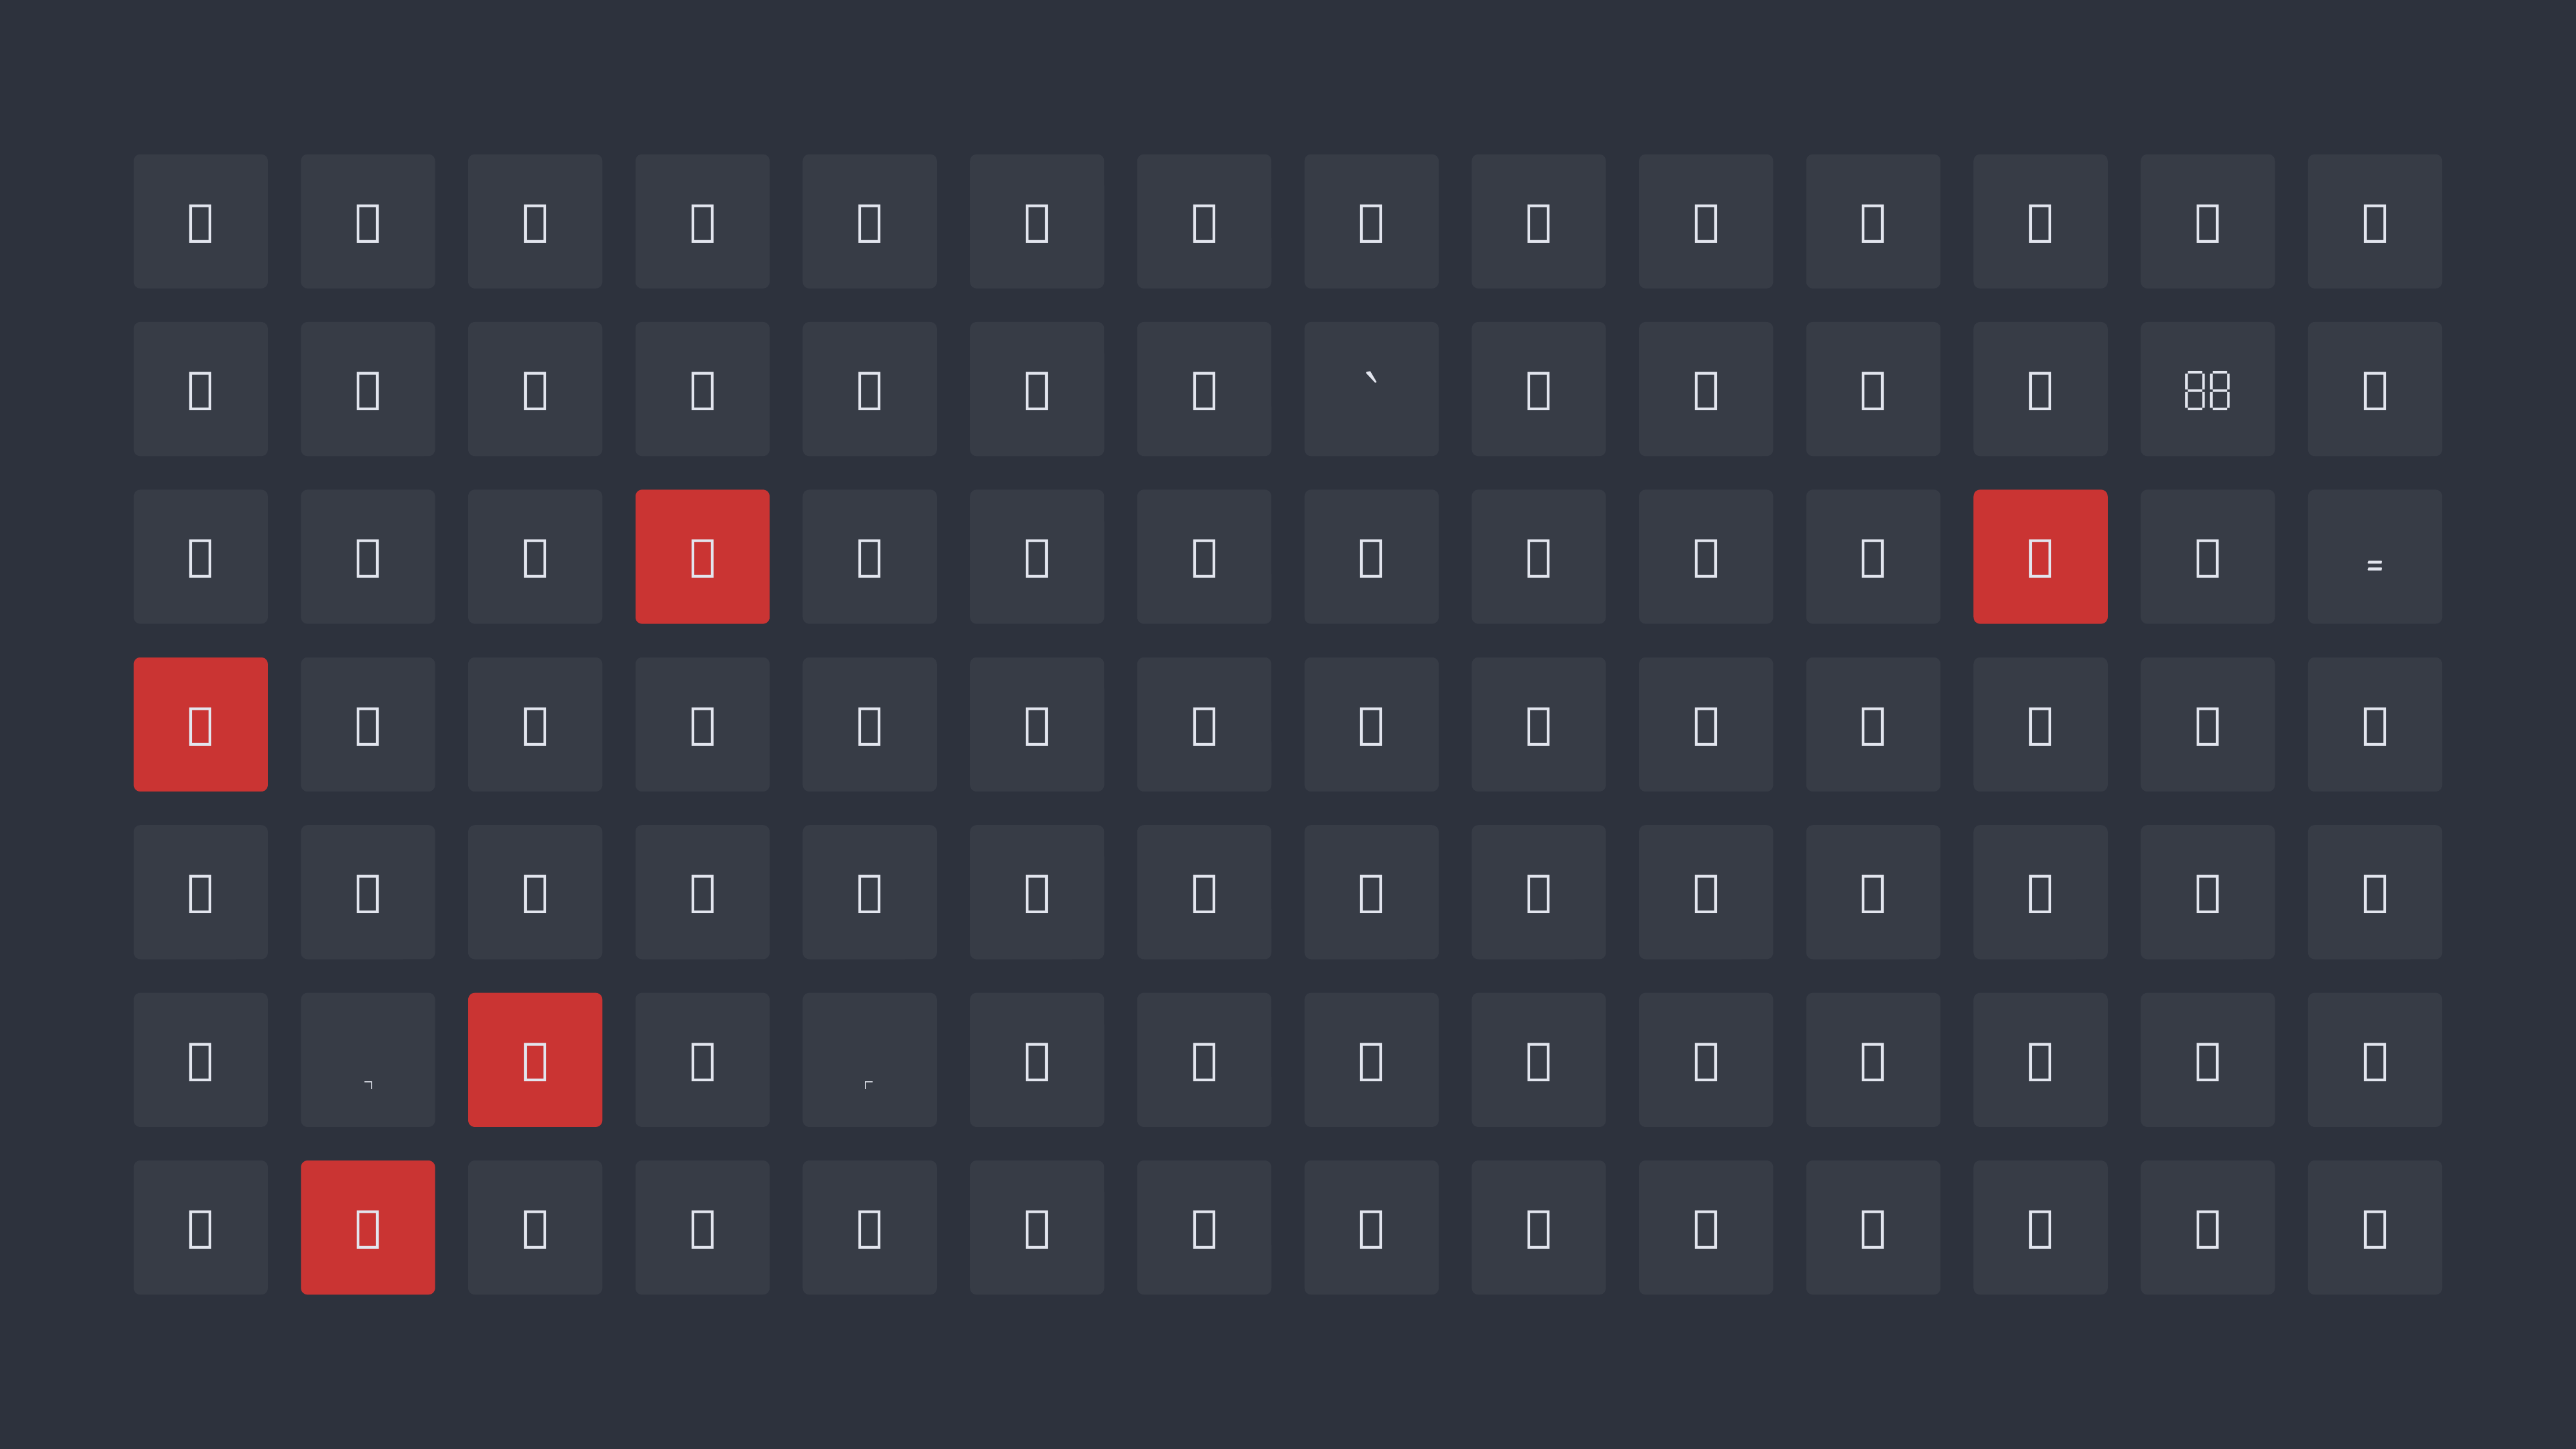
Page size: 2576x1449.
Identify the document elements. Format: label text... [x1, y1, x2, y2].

text_box [133, 154, 268, 289]
text_box [468, 992, 603, 1127]
text_box [2307, 657, 2443, 792]
text_box  [2192, 189, 2224, 254]
text_box  [1021, 1027, 1054, 1092]
text_box [1304, 489, 1439, 624]
text_box  [1188, 524, 1221, 589]
text_box [1137, 657, 1272, 792]
text_box  [1522, 357, 1555, 422]
text_box  [853, 860, 886, 925]
text_box [1639, 321, 1774, 457]
text_box  [184, 189, 217, 254]
text_box  [184, 1027, 217, 1092]
text_box [1806, 1160, 1941, 1295]
text_box [468, 321, 603, 457]
text_box [802, 154, 937, 289]
text_box [2141, 1160, 2275, 1295]
text_box  [2192, 524, 2224, 589]
text_box  [853, 189, 886, 254]
text_box  [1021, 1195, 1054, 1260]
text_box  [2192, 692, 2224, 757]
text_box [468, 489, 603, 624]
text_box  [352, 1195, 384, 1260]
text_box [635, 154, 770, 289]
text_box  [686, 692, 719, 757]
text_box  [1690, 1027, 1723, 1092]
text_box  [2359, 1195, 2392, 1260]
text_box  [1188, 357, 1221, 422]
text_box  [2359, 1027, 2392, 1092]
text_box  [686, 1195, 719, 1260]
text_box  [2192, 1195, 2224, 1260]
text_box  [519, 189, 552, 254]
text_box  [1188, 1195, 1221, 1260]
text_box [468, 154, 603, 289]
text_box [133, 825, 268, 960]
text_box  [1690, 524, 1723, 589]
text_box  [184, 524, 217, 589]
text_box [301, 657, 435, 792]
text_box [970, 825, 1104, 960]
text_box  [853, 524, 886, 589]
text_box  [1355, 1195, 1388, 1260]
text_box  [352, 524, 384, 589]
text_box  [2024, 524, 2057, 589]
text_box  [1021, 860, 1054, 925]
text_box [635, 992, 770, 1127]
text_box [635, 657, 770, 792]
text_box  [1355, 189, 1388, 254]
text_box [1806, 992, 1941, 1127]
text_box [2307, 321, 2443, 457]
text_box  [2024, 692, 2057, 757]
text_box  [2024, 1195, 2057, 1260]
text_box  [2024, 189, 2057, 254]
text_box [133, 992, 268, 1127]
text_box  [686, 524, 719, 589]
text_box [802, 489, 937, 624]
text_box [635, 825, 770, 960]
text_box [301, 825, 435, 960]
text_box [1472, 825, 1606, 960]
text_box [301, 1160, 435, 1295]
text_box [2141, 154, 2275, 289]
text_box [1973, 154, 2108, 289]
text_box  [1522, 524, 1555, 589]
text_box  [686, 1027, 719, 1092]
text_box [133, 1160, 268, 1295]
text_box [1973, 489, 2108, 624]
text_box [635, 489, 770, 624]
text_box  [519, 1195, 552, 1260]
text_box [1639, 657, 1774, 792]
text_box [301, 154, 435, 289]
text_box  [184, 860, 217, 925]
text_box  [2024, 357, 2057, 422]
text_box  [1857, 1027, 1890, 1092]
text_box  [363, 1027, 373, 1092]
text_box  [184, 357, 217, 422]
text_box [802, 1160, 937, 1295]
text_box  [1522, 860, 1555, 925]
text_box  [2192, 1027, 2224, 1092]
text_box  [1857, 1195, 1890, 1260]
text_box  [1690, 357, 1723, 422]
text_box  [2024, 860, 2057, 925]
text_box  [2192, 860, 2224, 925]
text_box [635, 1160, 770, 1295]
text_box [2141, 992, 2275, 1127]
text_box  [2024, 1027, 2057, 1092]
text_box  [853, 1195, 886, 1260]
text_box [133, 321, 268, 457]
text_box  [1021, 189, 1054, 254]
text_box [1304, 1160, 1439, 1295]
text_box [1472, 1160, 1606, 1295]
text_box  [1366, 357, 1378, 422]
text_box [1137, 825, 1272, 960]
text_box [1639, 992, 1774, 1127]
text_box  [865, 1027, 875, 1092]
text_box [1973, 825, 2108, 960]
text_box [1137, 321, 1272, 457]
text_box [1639, 154, 1774, 289]
text_box [1639, 489, 1774, 624]
text_box  [1188, 692, 1221, 757]
text_box  [1857, 357, 1890, 422]
text_box [2307, 825, 2443, 960]
text_box  [352, 860, 384, 925]
text_box [2307, 1160, 2443, 1295]
text_box  [1021, 357, 1054, 422]
text_box [1639, 1160, 1774, 1295]
text_box  [519, 692, 552, 757]
text_box  [519, 860, 552, 925]
text_box [1472, 992, 1606, 1127]
text_box [1973, 321, 2108, 457]
text_box  [519, 524, 552, 589]
text_box  [1021, 524, 1054, 589]
text_box [1137, 992, 1272, 1127]
text_box  [1857, 860, 1889, 925]
text_box  [1690, 860, 1723, 925]
text_box  [1522, 1195, 1555, 1260]
text_box [1137, 1160, 1272, 1295]
text_box [301, 992, 435, 1127]
text_box [1639, 825, 1774, 960]
text_box [1472, 154, 1606, 289]
text_box  [1355, 692, 1388, 757]
text_box [301, 489, 435, 624]
text_box [802, 657, 937, 792]
text_box  [1355, 1027, 1388, 1092]
text_box  [2181, 357, 2235, 422]
text_box [2141, 321, 2275, 457]
text_box [133, 489, 268, 624]
text_box [1973, 992, 2108, 1127]
text_box  [1355, 524, 1388, 589]
text_box [1472, 489, 1606, 624]
text_box [2141, 657, 2275, 792]
text_box  [1522, 692, 1555, 757]
text_box  [853, 692, 886, 757]
text_box [970, 154, 1104, 289]
text_box [1973, 1160, 2108, 1295]
text_box [2307, 489, 2443, 624]
text_box [2141, 489, 2275, 624]
text_box  [519, 1027, 552, 1092]
text_box [1806, 489, 1941, 624]
text_box  [1690, 189, 1723, 254]
text_box [1806, 154, 1941, 289]
text_box [301, 321, 435, 457]
text_box  [2359, 860, 2392, 925]
text_box  [1188, 1027, 1221, 1092]
text_box  [2359, 189, 2392, 254]
text_box  [1522, 1027, 1555, 1092]
text_box [970, 321, 1104, 457]
text_box [468, 657, 603, 792]
text_box [1806, 825, 1941, 960]
text_box  [1355, 860, 1388, 925]
text_box  [352, 692, 384, 757]
text_box  [1690, 692, 1723, 757]
text_box [2141, 825, 2275, 960]
text_box [2307, 992, 2443, 1127]
text_box  [686, 860, 719, 925]
text_box  [1857, 524, 1890, 589]
text_box [1806, 321, 1941, 457]
text_box [2307, 154, 2443, 289]
text_box [635, 321, 770, 457]
text_box  [853, 357, 886, 422]
text_box  [686, 357, 719, 422]
text_box  [1522, 189, 1555, 254]
text_box [1304, 657, 1439, 792]
text_box  [1188, 860, 1221, 925]
text_box  [2359, 692, 2392, 757]
text_box [1973, 657, 2108, 792]
text_box  [2359, 357, 2392, 422]
text_box [1304, 321, 1439, 457]
text_box  [184, 692, 217, 757]
text_box [1304, 154, 1439, 289]
text_box [133, 657, 268, 792]
text_box  [184, 1195, 217, 1260]
text_box [1304, 992, 1439, 1127]
text_box [1137, 154, 1272, 289]
text_box  [1188, 189, 1221, 254]
text_box [970, 992, 1104, 1127]
text_box  [1690, 1195, 1723, 1260]
text_box [970, 657, 1104, 792]
text_box [1137, 489, 1272, 624]
text_box  [686, 189, 719, 254]
text_box [468, 1160, 603, 1295]
text_box [468, 825, 603, 960]
text_box [1304, 825, 1439, 960]
text_box [1472, 321, 1606, 457]
text_box [1472, 657, 1606, 792]
text_box  [1021, 692, 1054, 757]
text_box [970, 1160, 1104, 1295]
text_box  [519, 357, 552, 422]
text_box  [352, 357, 384, 422]
text_box  [2366, 524, 2384, 589]
text_box [802, 825, 937, 960]
text_box  [1857, 692, 1890, 757]
text_box  [352, 189, 384, 254]
text_box [802, 321, 937, 457]
text_box [1806, 657, 1941, 792]
text_box  [1857, 189, 1890, 254]
text_box [970, 489, 1104, 624]
text_box [802, 992, 937, 1127]
